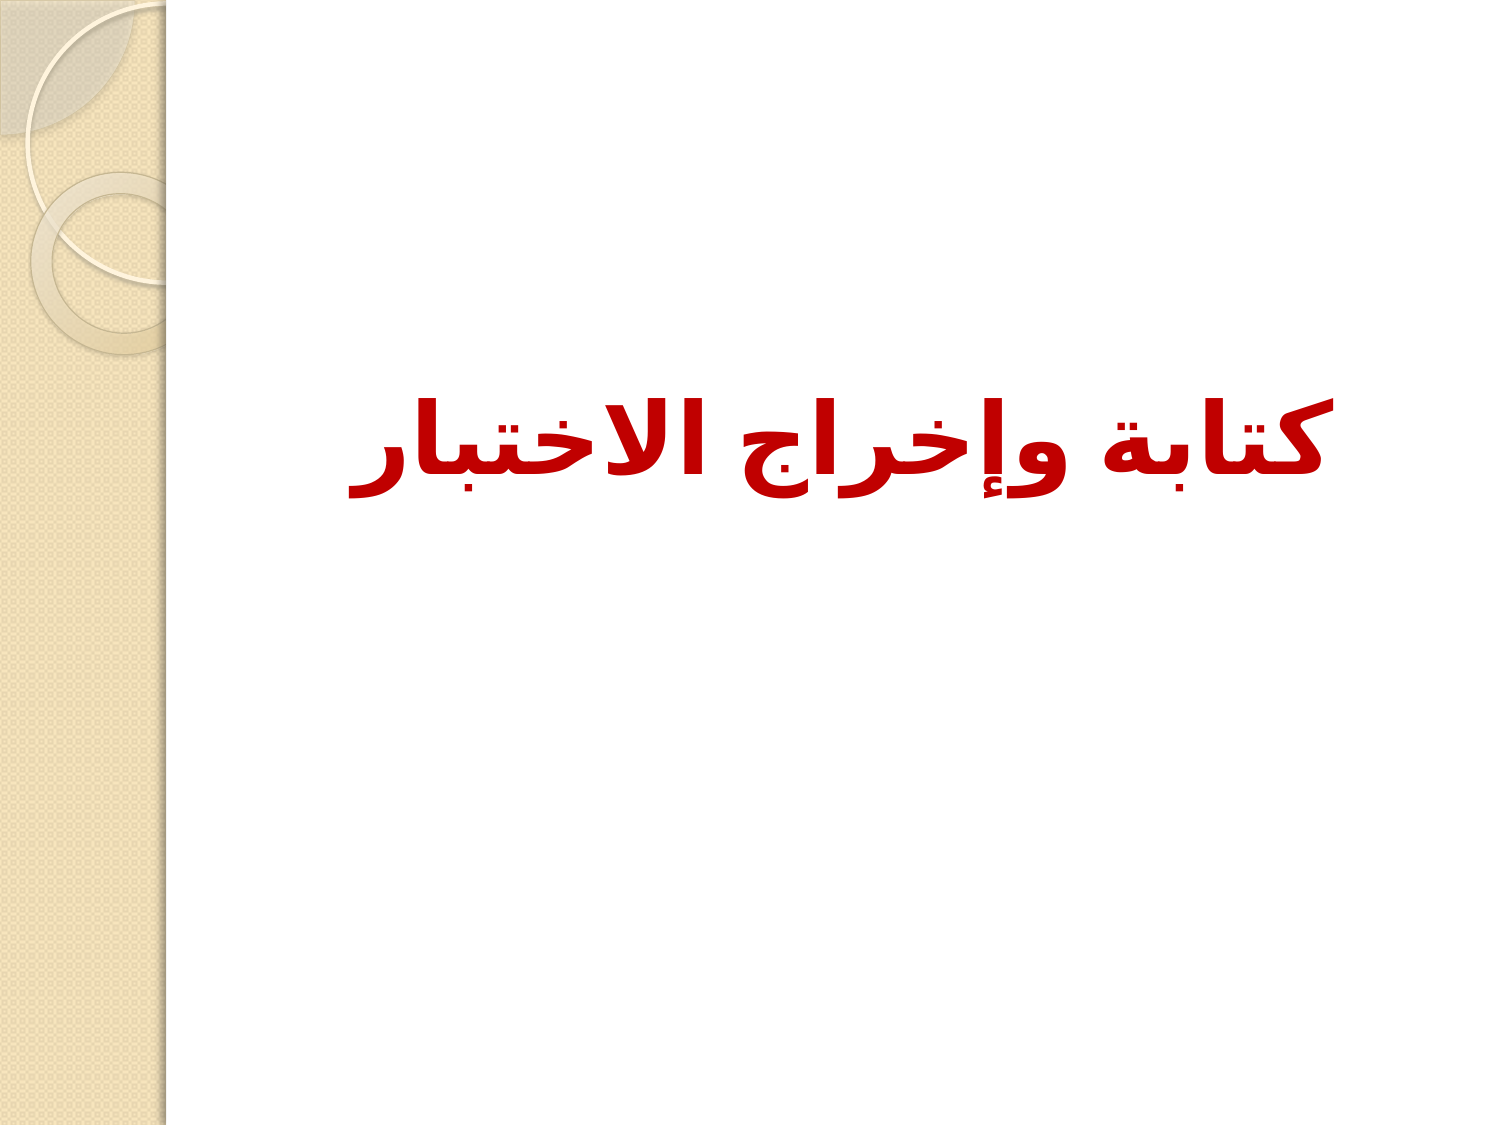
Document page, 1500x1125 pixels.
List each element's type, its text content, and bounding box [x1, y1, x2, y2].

list كتابة وإخراج الاختبار [235, 90, 1466, 1025]
